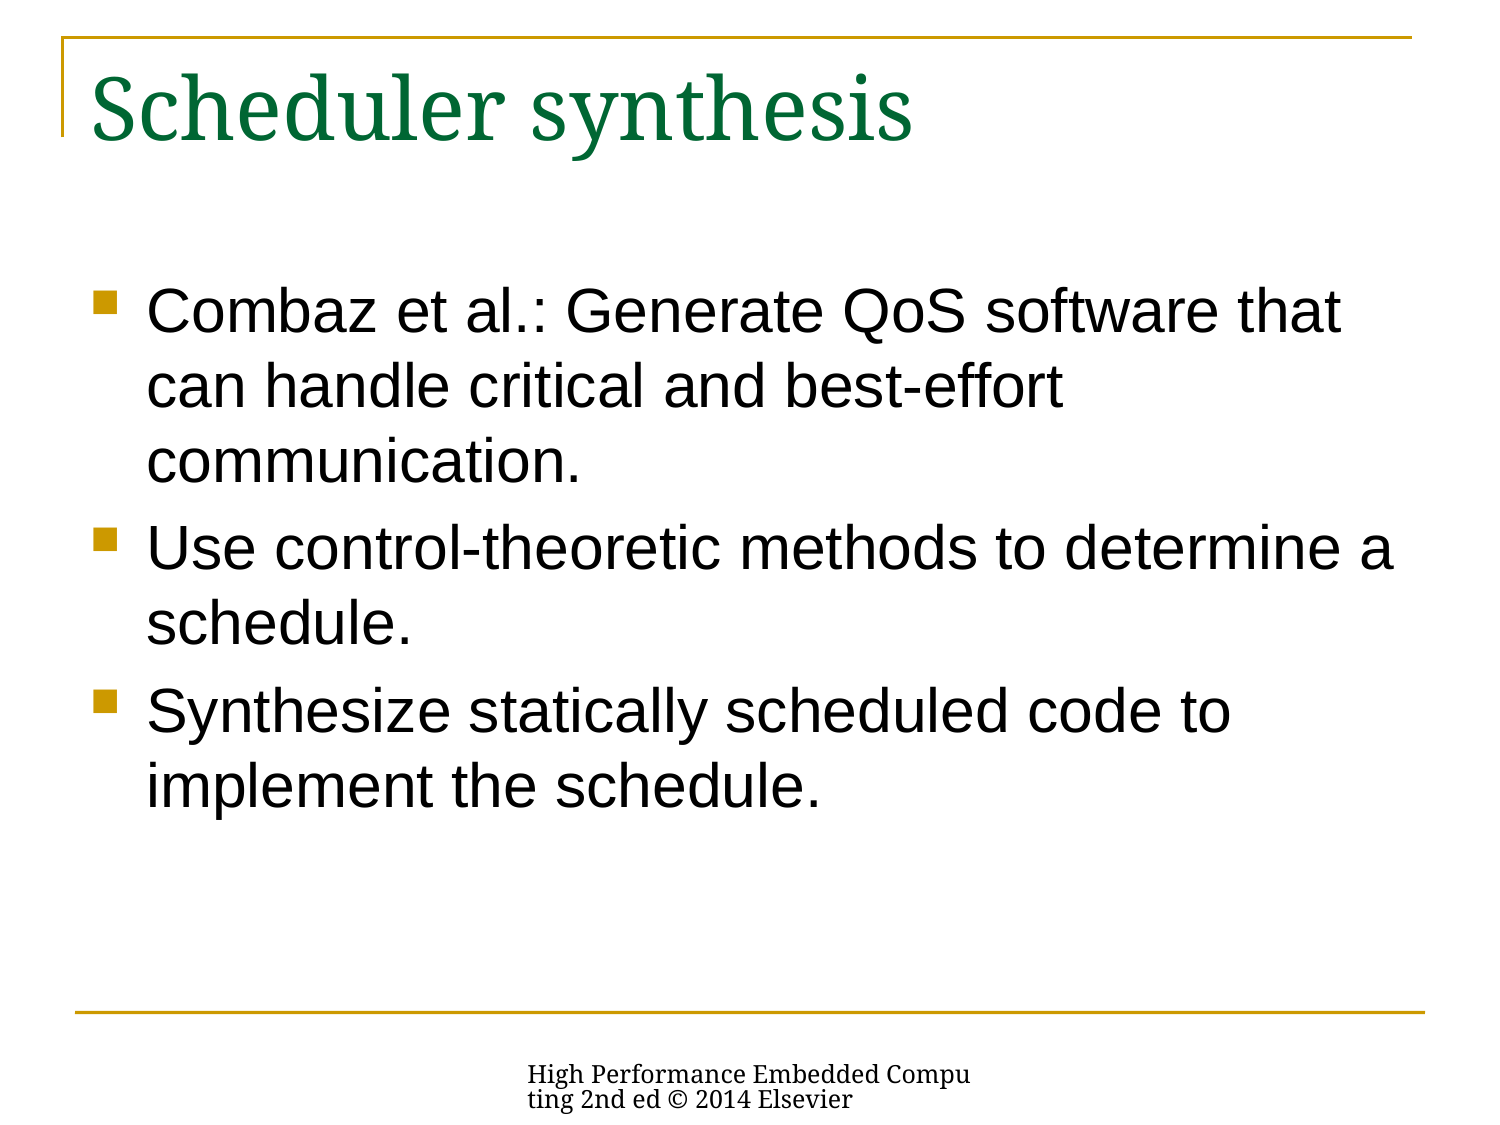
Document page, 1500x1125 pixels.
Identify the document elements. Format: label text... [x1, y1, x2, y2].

footer High Performance Embedded Computing 2nd ed © 2014 Elsevier [512, 1025, 988, 1100]
list Combaz et al.: Generate QoS software that can handle critical and best-effort communication. Use control-theoretic methods to determine a schedule. Synthesize statically scheduled code to implement the schedule. [75, 262, 1425, 1006]
title Scheduler synthesis [75, 45, 1425, 233]
